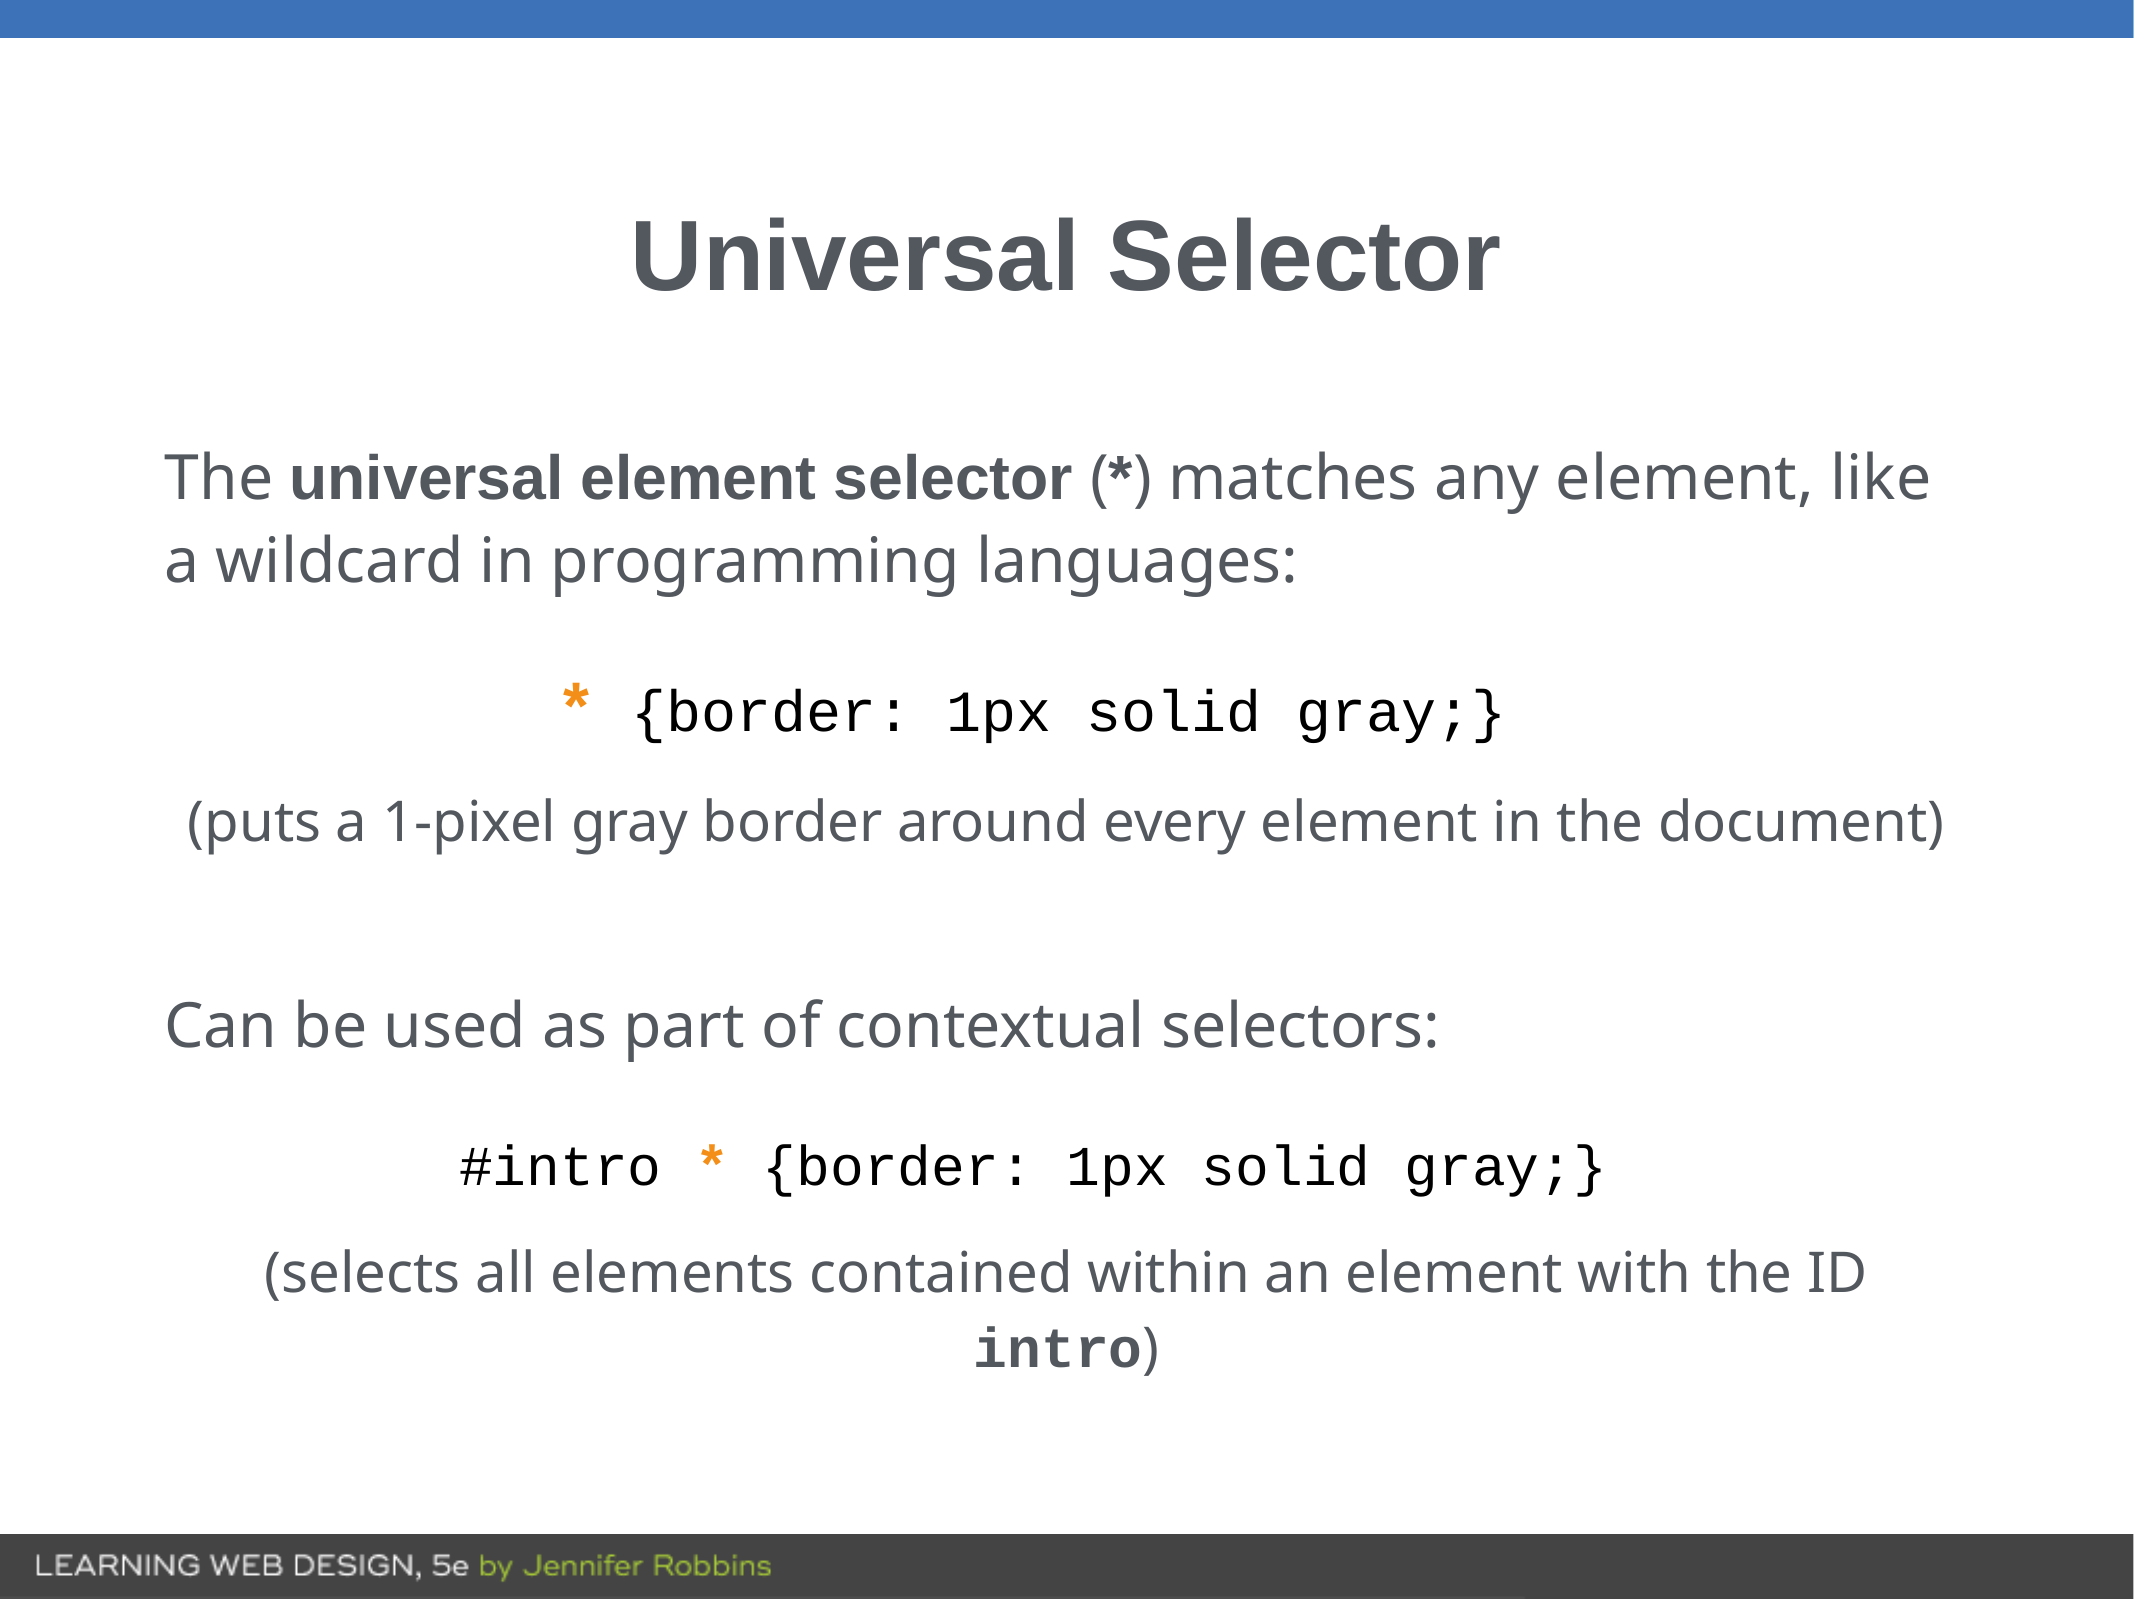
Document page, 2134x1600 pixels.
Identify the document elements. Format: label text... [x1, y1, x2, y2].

picture [0, 1534, 2134, 1599]
list The universal element selector (*) matches any element, like a wildcard in programming languages: * {border: 1px solid gray;} (puts a 1-pixel gray border around every element in the document) Can be used as part of contextual selectors: #intro * {border: 1px solid gray;} (selects all elements contained within an element with the ID intro) [155, 426, 1978, 1382]
title Universal Selector [155, 72, 1978, 426]
